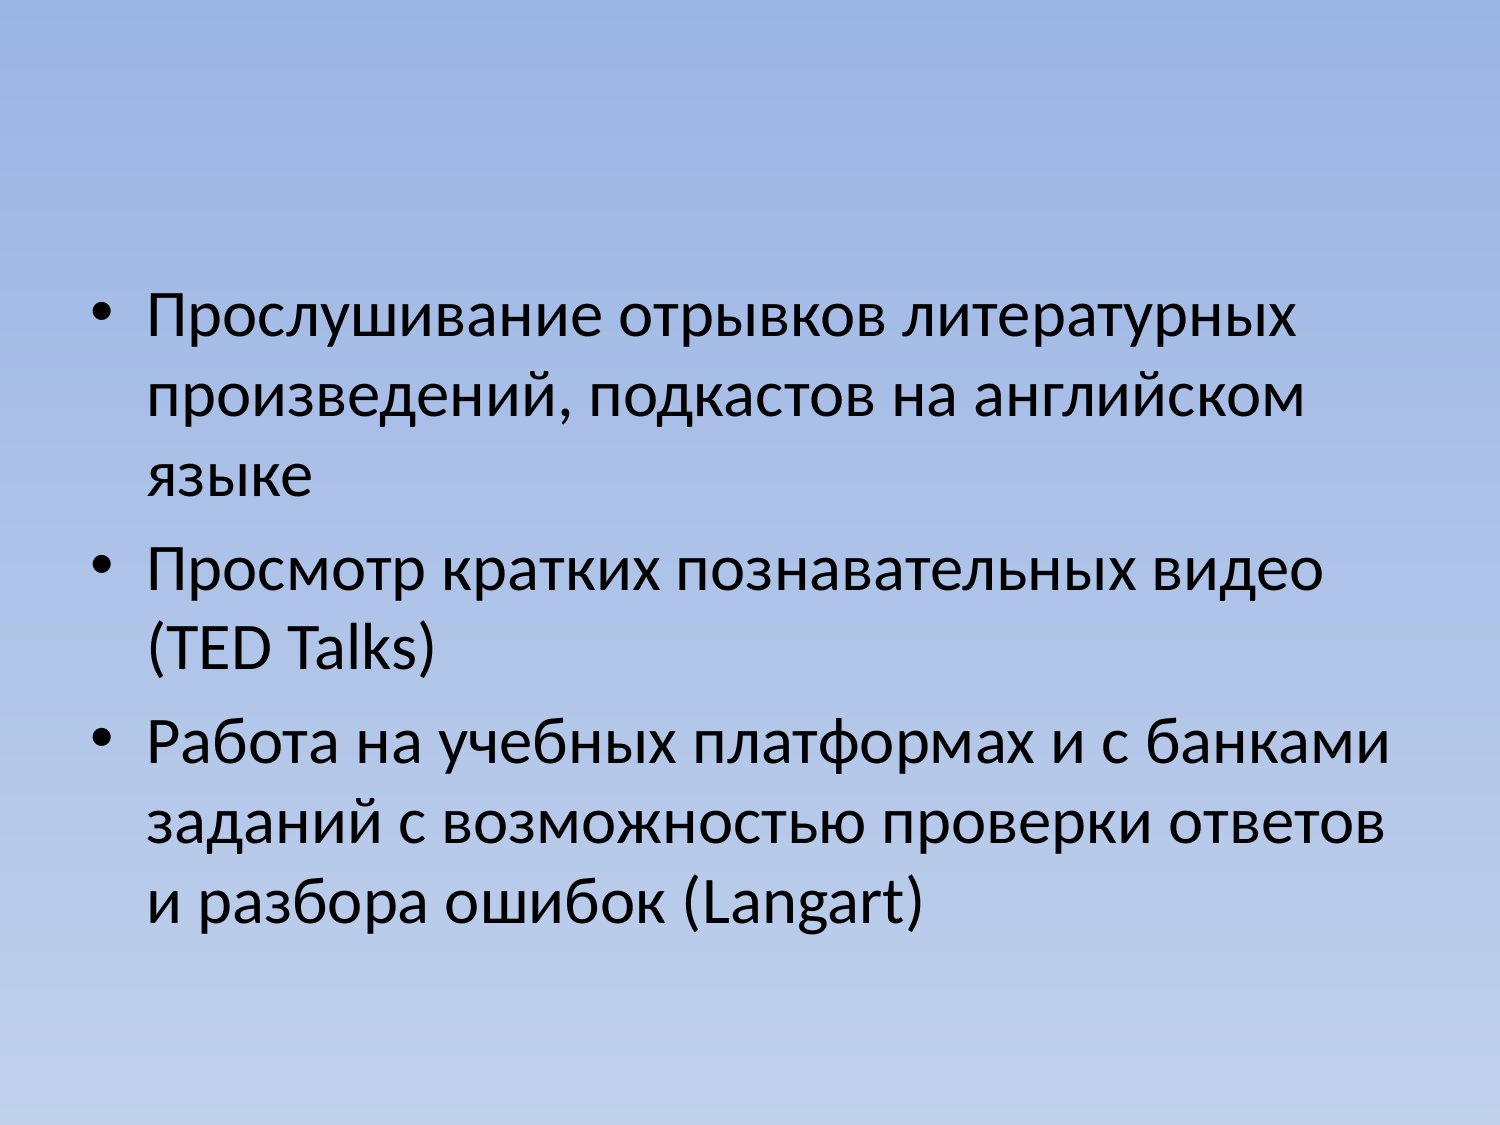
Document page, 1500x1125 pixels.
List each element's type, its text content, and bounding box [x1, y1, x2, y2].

list Прослушивание отрывков литературных произведений, подкастов на английском языке Просмотр кратких познавательных видео (TED Talks) Работа на учебных платформах и с банками заданий с возможностью проверки ответов и разбора ошибок (Langart) [75, 262, 1425, 1005]
